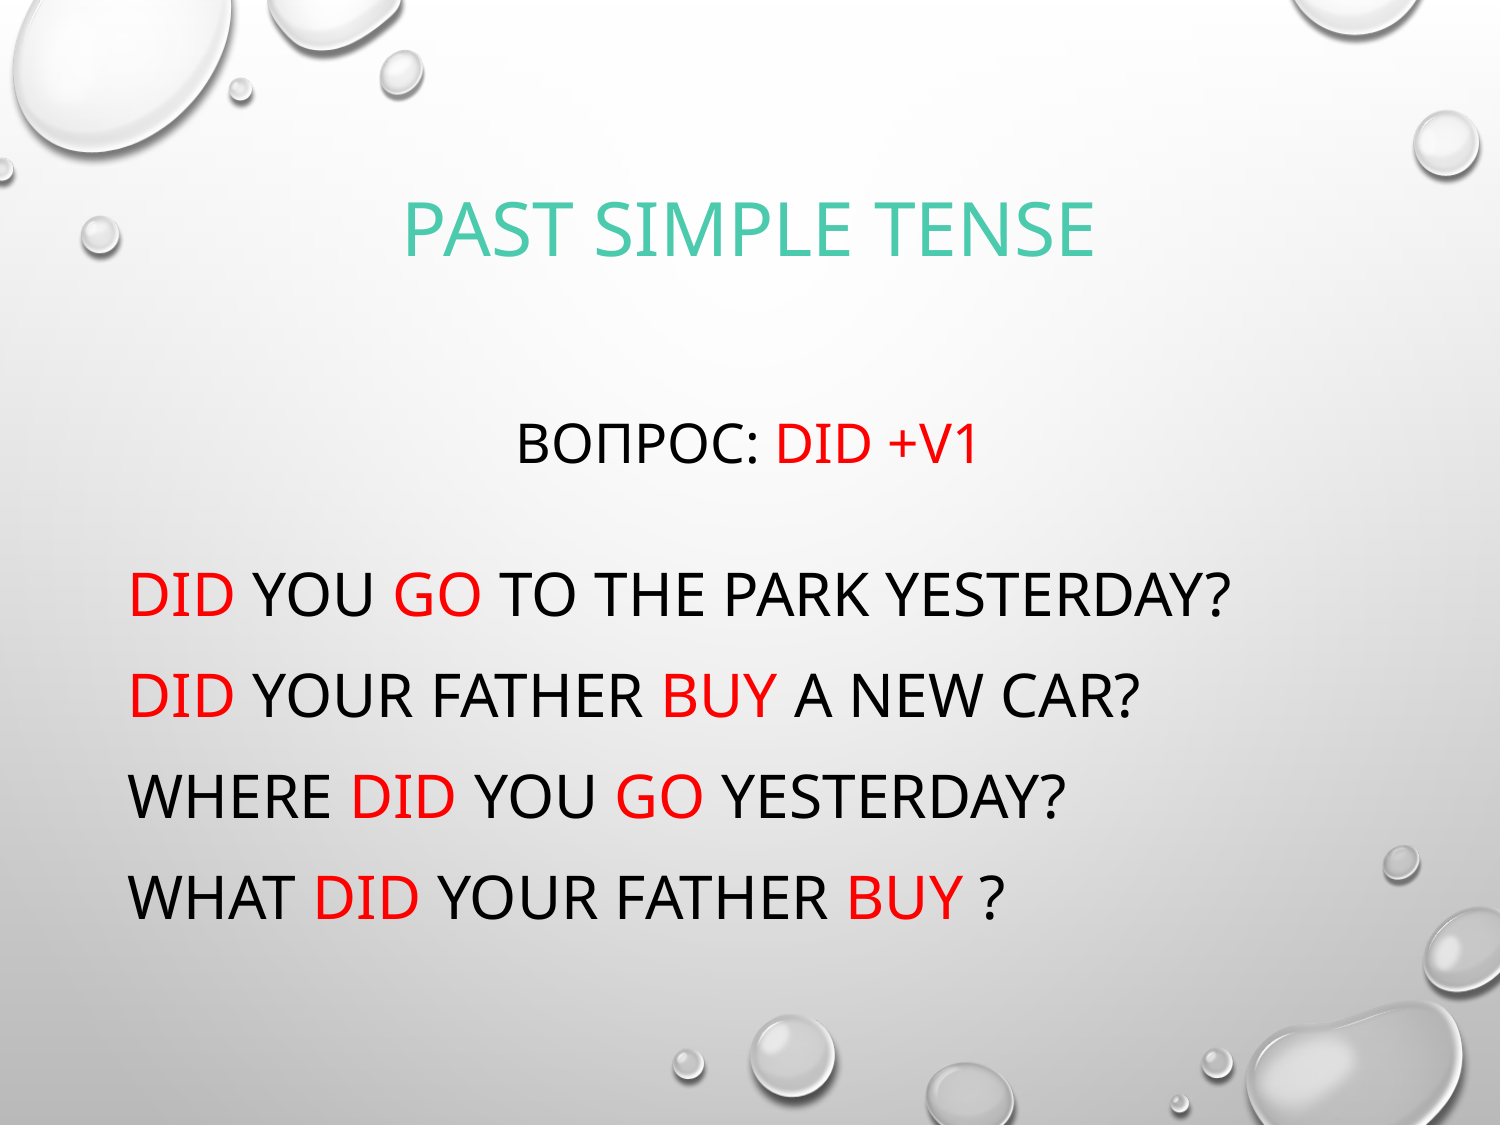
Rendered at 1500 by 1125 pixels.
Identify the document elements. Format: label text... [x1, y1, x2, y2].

title PAST SIMPLE TENSE [112, 101, 1388, 364]
picture [0, 0, 1500, 1125]
list Вопрос: DID +V1 Did you go to the park yesterday? DID your father buy a new car? Where DID you GO yesterday? What DID your father Buy ? [112, 388, 1388, 950]
